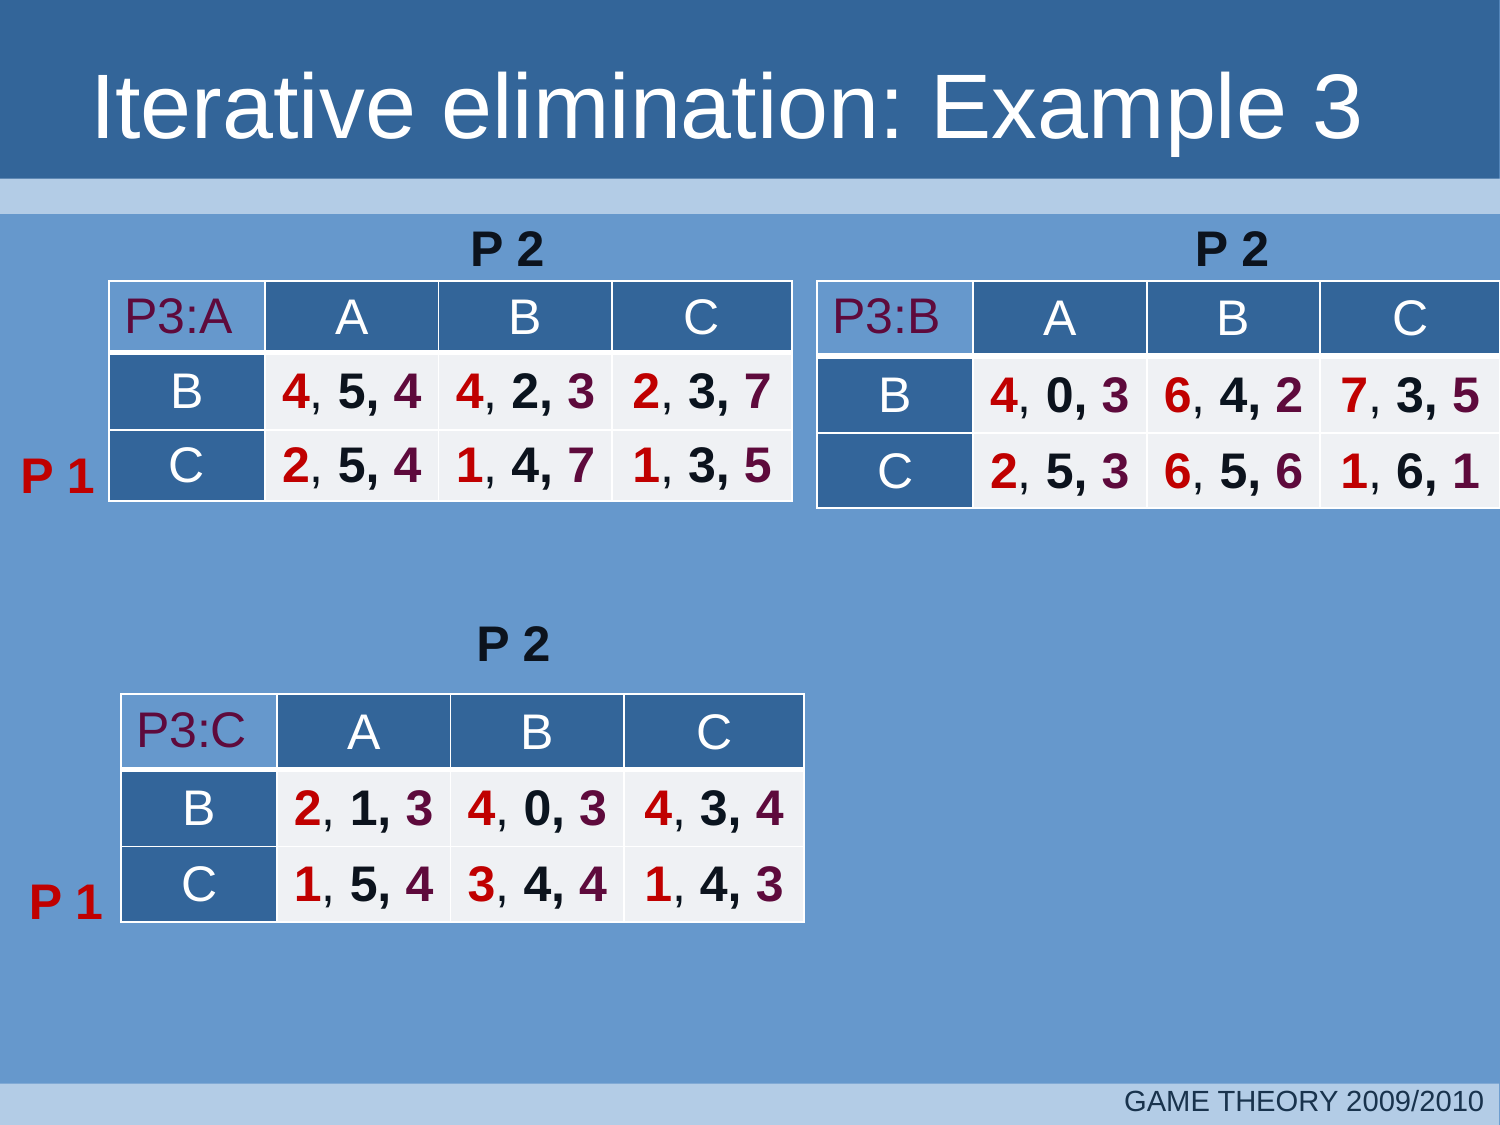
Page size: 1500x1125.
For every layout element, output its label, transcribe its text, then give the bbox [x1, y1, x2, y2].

table_cell 2, 1, 3 [278, 772, 450, 846]
table_header C [625, 695, 803, 767]
table_cell 4, 0, 3 [974, 359, 1146, 432]
table_cell C [818, 434, 972, 507]
table_cell 6, 5, 6 [1148, 434, 1319, 507]
text_box P 2 [420, 604, 607, 680]
table_cell 4, 5, 4 [266, 355, 438, 429]
text_box P 1 [0, 861, 132, 937]
table_cell B [818, 359, 972, 432]
text_box P 2 [414, 209, 601, 284]
table_cell 1, 6, 1 [1321, 434, 1499, 507]
table_header C [613, 282, 791, 350]
table_cell 6, 4, 2 [1148, 359, 1319, 432]
table_cell 2, 3, 7 [613, 355, 791, 429]
table_cell 1, 3, 5 [613, 431, 791, 500]
table_cell 2, 5, 3 [974, 434, 1146, 507]
table_header B [451, 695, 623, 767]
table_cell 1, 5, 4 [278, 847, 450, 921]
table_cell 2, 5, 4 [266, 431, 438, 500]
table_cell C [122, 847, 276, 921]
text_box P 1 [0, 436, 116, 512]
table_cell C [110, 431, 264, 500]
table_header P3:B [818, 282, 972, 353]
table_header A [278, 695, 450, 767]
table_header P3:C [122, 695, 276, 767]
table_header C [1321, 282, 1499, 353]
table_cell 4, 0, 3 [451, 772, 623, 846]
table_header A [266, 282, 438, 350]
table_cell B [110, 355, 264, 429]
table_header B [1148, 282, 1319, 353]
table_header P3:A [110, 282, 264, 350]
table_cell 4, 3, 4 [625, 772, 803, 846]
table_header A [974, 282, 1146, 353]
table_cell 4, 2, 3 [439, 355, 611, 429]
table_header B [439, 282, 611, 350]
text_box GAME THEORY 2009/2010 [1109, 1075, 1500, 1125]
table_cell 7, 3, 5 [1321, 359, 1499, 432]
table_cell 1, 4, 7 [439, 431, 611, 500]
table_cell 1, 4, 3 [625, 847, 803, 921]
table_cell B [122, 772, 276, 846]
title Iterative elimination: Example 3 [74, 42, 1436, 162]
table_cell 3, 4, 4 [451, 847, 623, 921]
text_box P 2 [1139, 209, 1325, 280]
